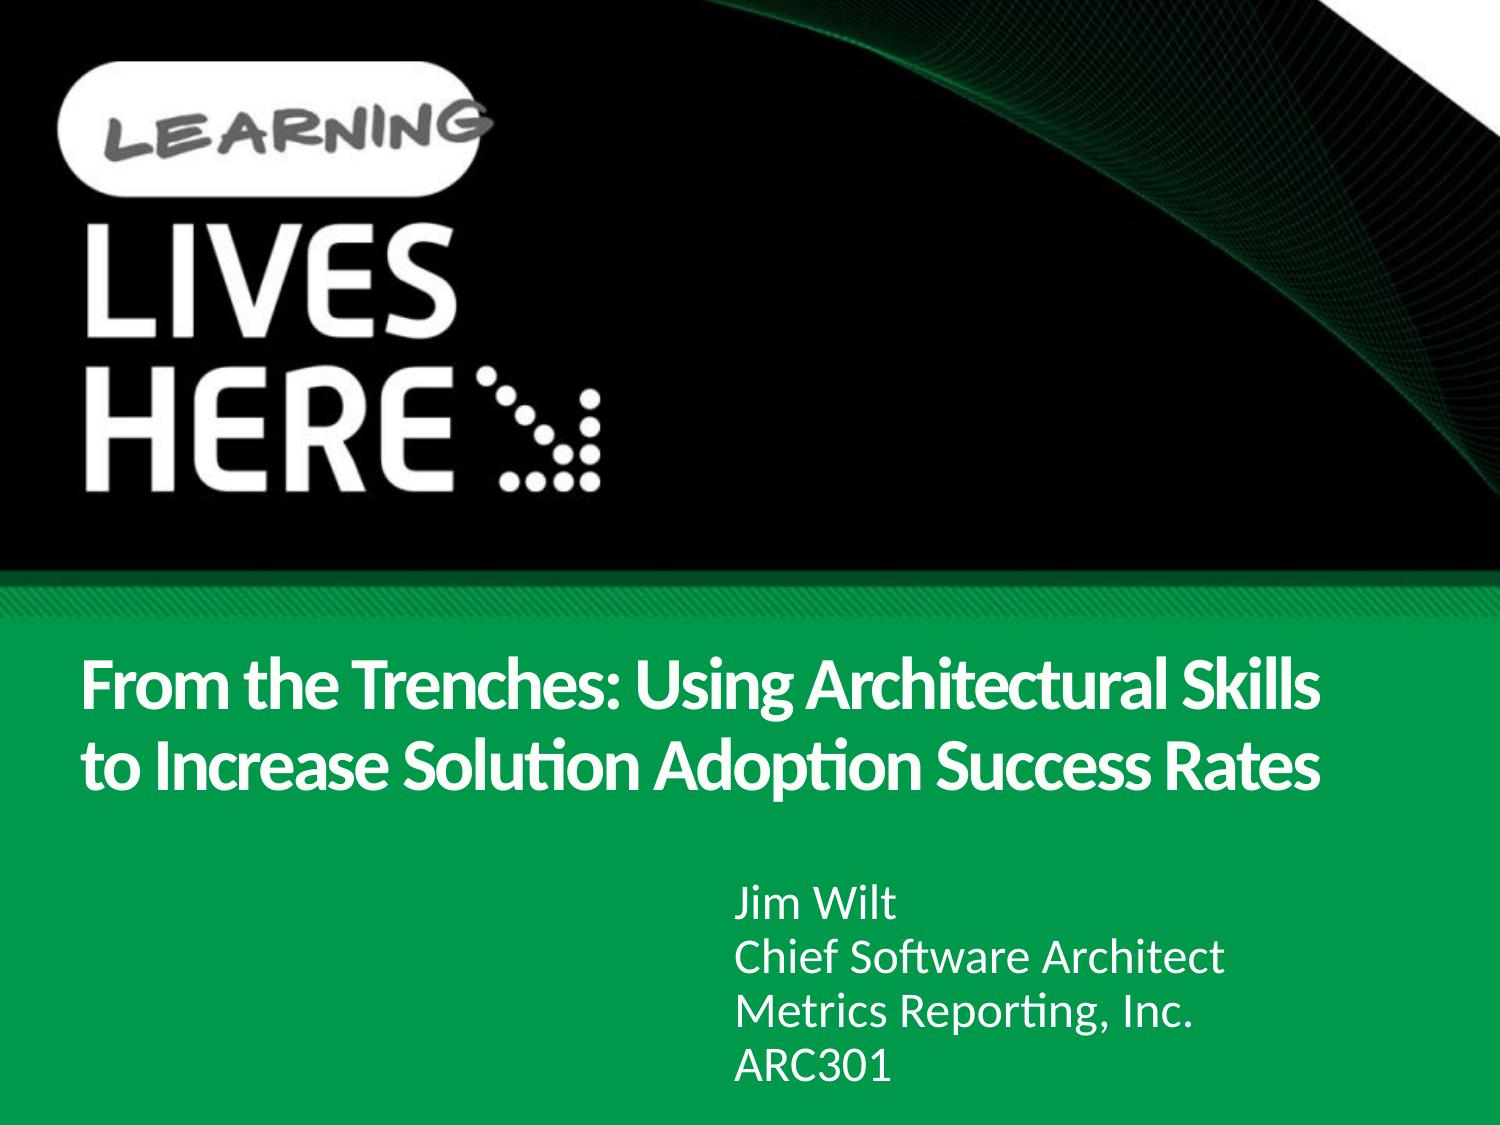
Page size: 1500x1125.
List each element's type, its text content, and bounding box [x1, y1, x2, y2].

title From the Trenches: Using Architectural Skills to Increase Solution Adoption Success Rates [80, 644, 1380, 864]
subtitle Jim Wilt Chief Software Architect Metrics Reporting, Inc. ARC301 [734, 876, 1360, 952]
picture [0, 0, 1500, 1125]
